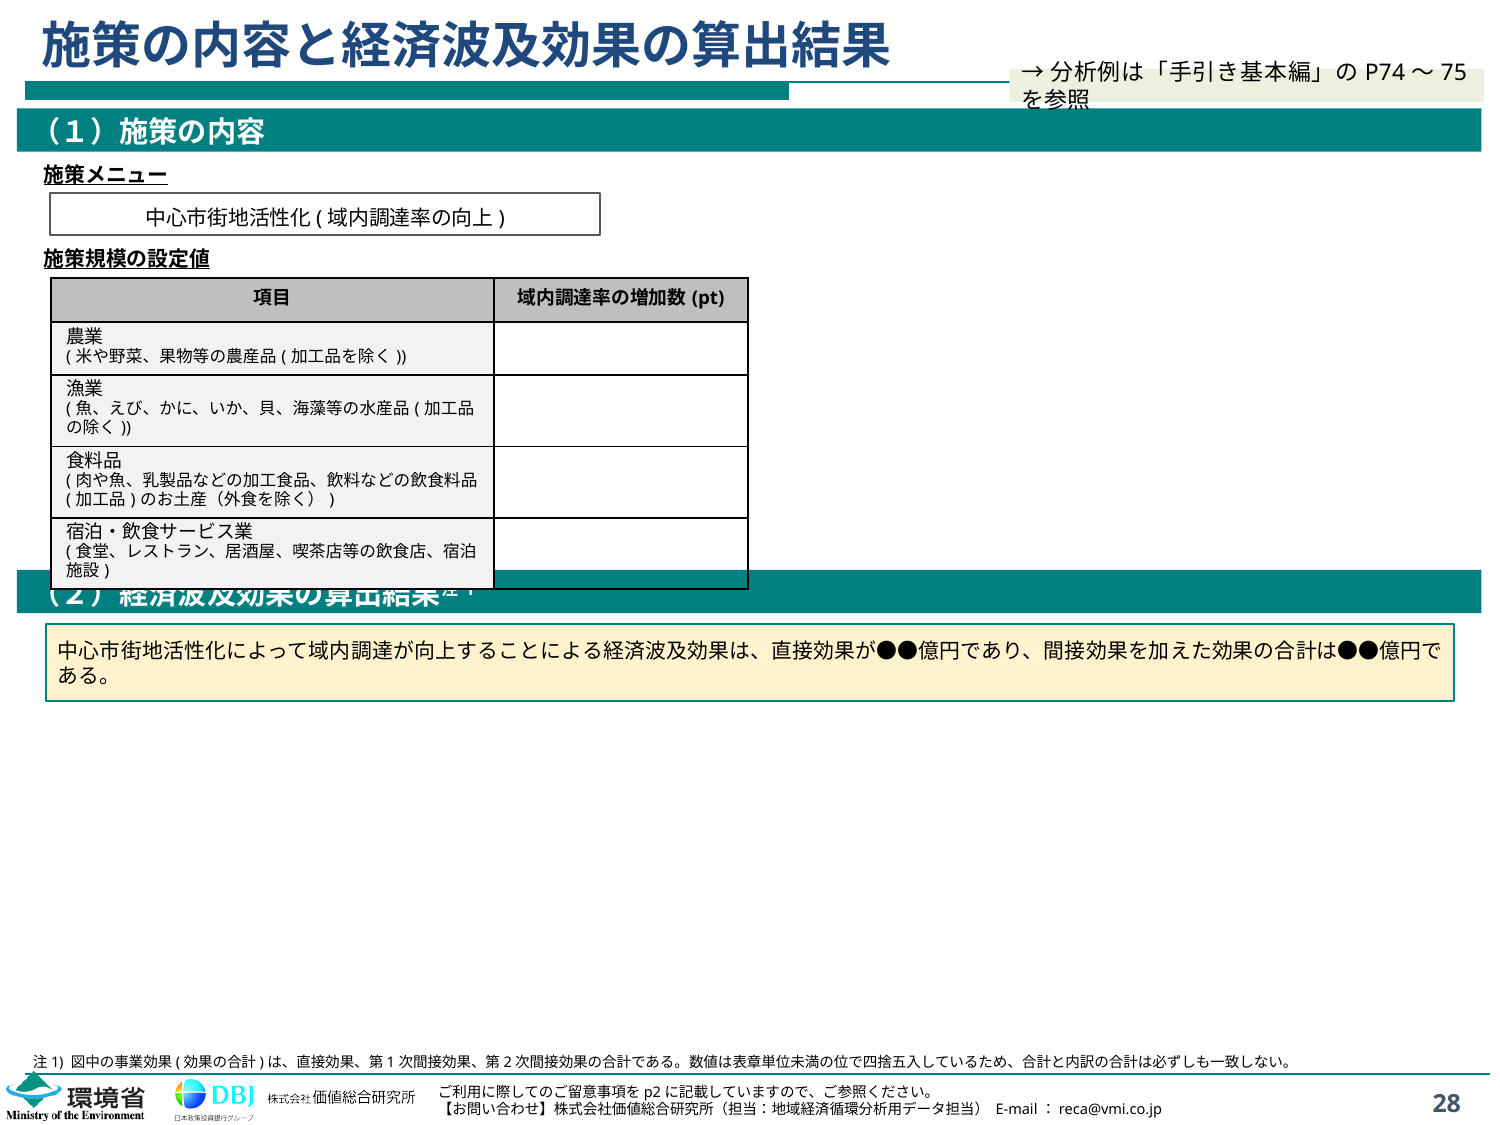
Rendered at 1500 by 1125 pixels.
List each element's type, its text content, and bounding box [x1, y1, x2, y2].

table_cell [495, 376, 747, 446]
text_box 中心市街地活性化によって域内調達が向上することによる経済波及効果は、直接効果が●●億円であり、間接効果を加えた効果の合計は●●億円である。 [46, 624, 1454, 701]
text_box 中心市街地活性化(域内調達率の向上) [50, 193, 600, 235]
picture [2, 1071, 148, 1125]
table_cell [495, 447, 747, 517]
table_cell 漁業 (魚、えび、かに、いか、貝、海藻等の水産品(加工品の除く)) [52, 376, 493, 446]
table_cell 農業 (米や野菜、果物等の農産品(加工品を除く)) [52, 323, 493, 374]
text_box （２）経済波及効果の算出結果注1 [16, 569, 1482, 614]
table_cell [495, 323, 747, 374]
text_box （１）施策の内容 [16, 108, 1482, 152]
table_header 項目 [52, 279, 493, 321]
text_box 注1) 図中の事業効果(効果の合計)は、直接効果、第1次間接効果、第2次間接効果の合計である。数値は表章単位未満の位で四捨五入しているため、合計と内訳の合計は必ずしも一致しない。 [33, 1050, 1451, 1071]
slide_number 28 [1393, 1079, 1500, 1122]
picture [171, 1075, 419, 1125]
table_cell 食料品 (肉や魚、乳製品などの加工食品、飲料などの飲食料品(加工品)のお土産（外食を除く）) [52, 447, 493, 517]
table_cell [495, 519, 747, 588]
table_header 域内調達率の増加数(pt) [495, 279, 747, 321]
text_box 施策規模の設定値 [43, 245, 281, 271]
table_cell 宿泊・飲食サービス業 (食堂、レストラン、居酒屋、喫茶店等の飲食店、宿泊施設) [52, 519, 493, 588]
title 施策の内容と経済波及効果の算出結果 [25, 0, 1355, 82]
text_box →分析例は「手引き基本編」のP74～75を参照 [1009, 68, 1485, 102]
text_box 施策メニュー [43, 161, 192, 187]
